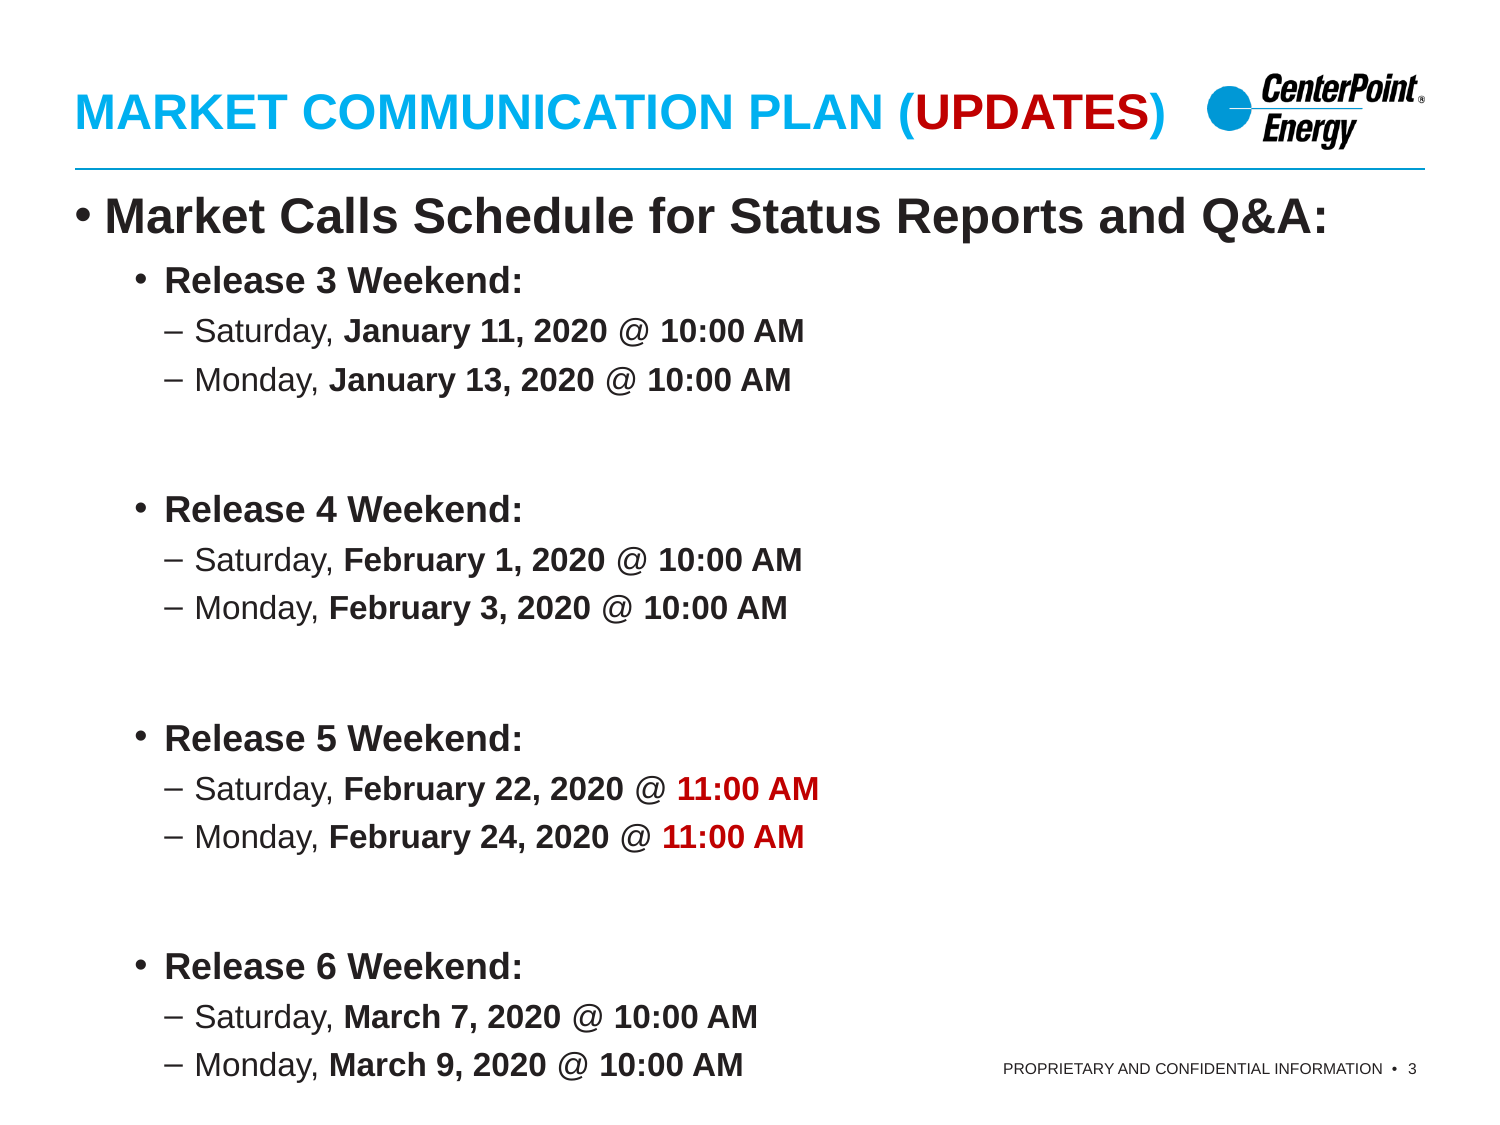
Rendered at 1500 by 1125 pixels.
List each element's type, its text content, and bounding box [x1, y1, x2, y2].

slide_number 3 [1393, 1051, 1448, 1086]
list Market Calls Schedule for Status Reports and Q&A: Release 3 Weekend: Saturday, January 11, 2020 @ 10:00 AM Monday, January 13, 2020 @ 10:00 AM Release 4 Weekend: Saturday, February 1, 2020 @ 10:00 AM Monday, February 3, 2020 @ 10:00 AM Release 5 Weekend: Saturday, February 22, 2020 @ 11:00 AM Monday, February 24, 2020 @ 11:00 AM Release 6 Weekend: Saturday, March 7, 2020 @ 10:00 AM Monday, March 9, 2020 @ 10:00 AM [59, 176, 1464, 1052]
title MARKET COMMUNICATION PLAN (UPDATES) [59, 50, 1269, 176]
picture [1269, 73, 1425, 150]
